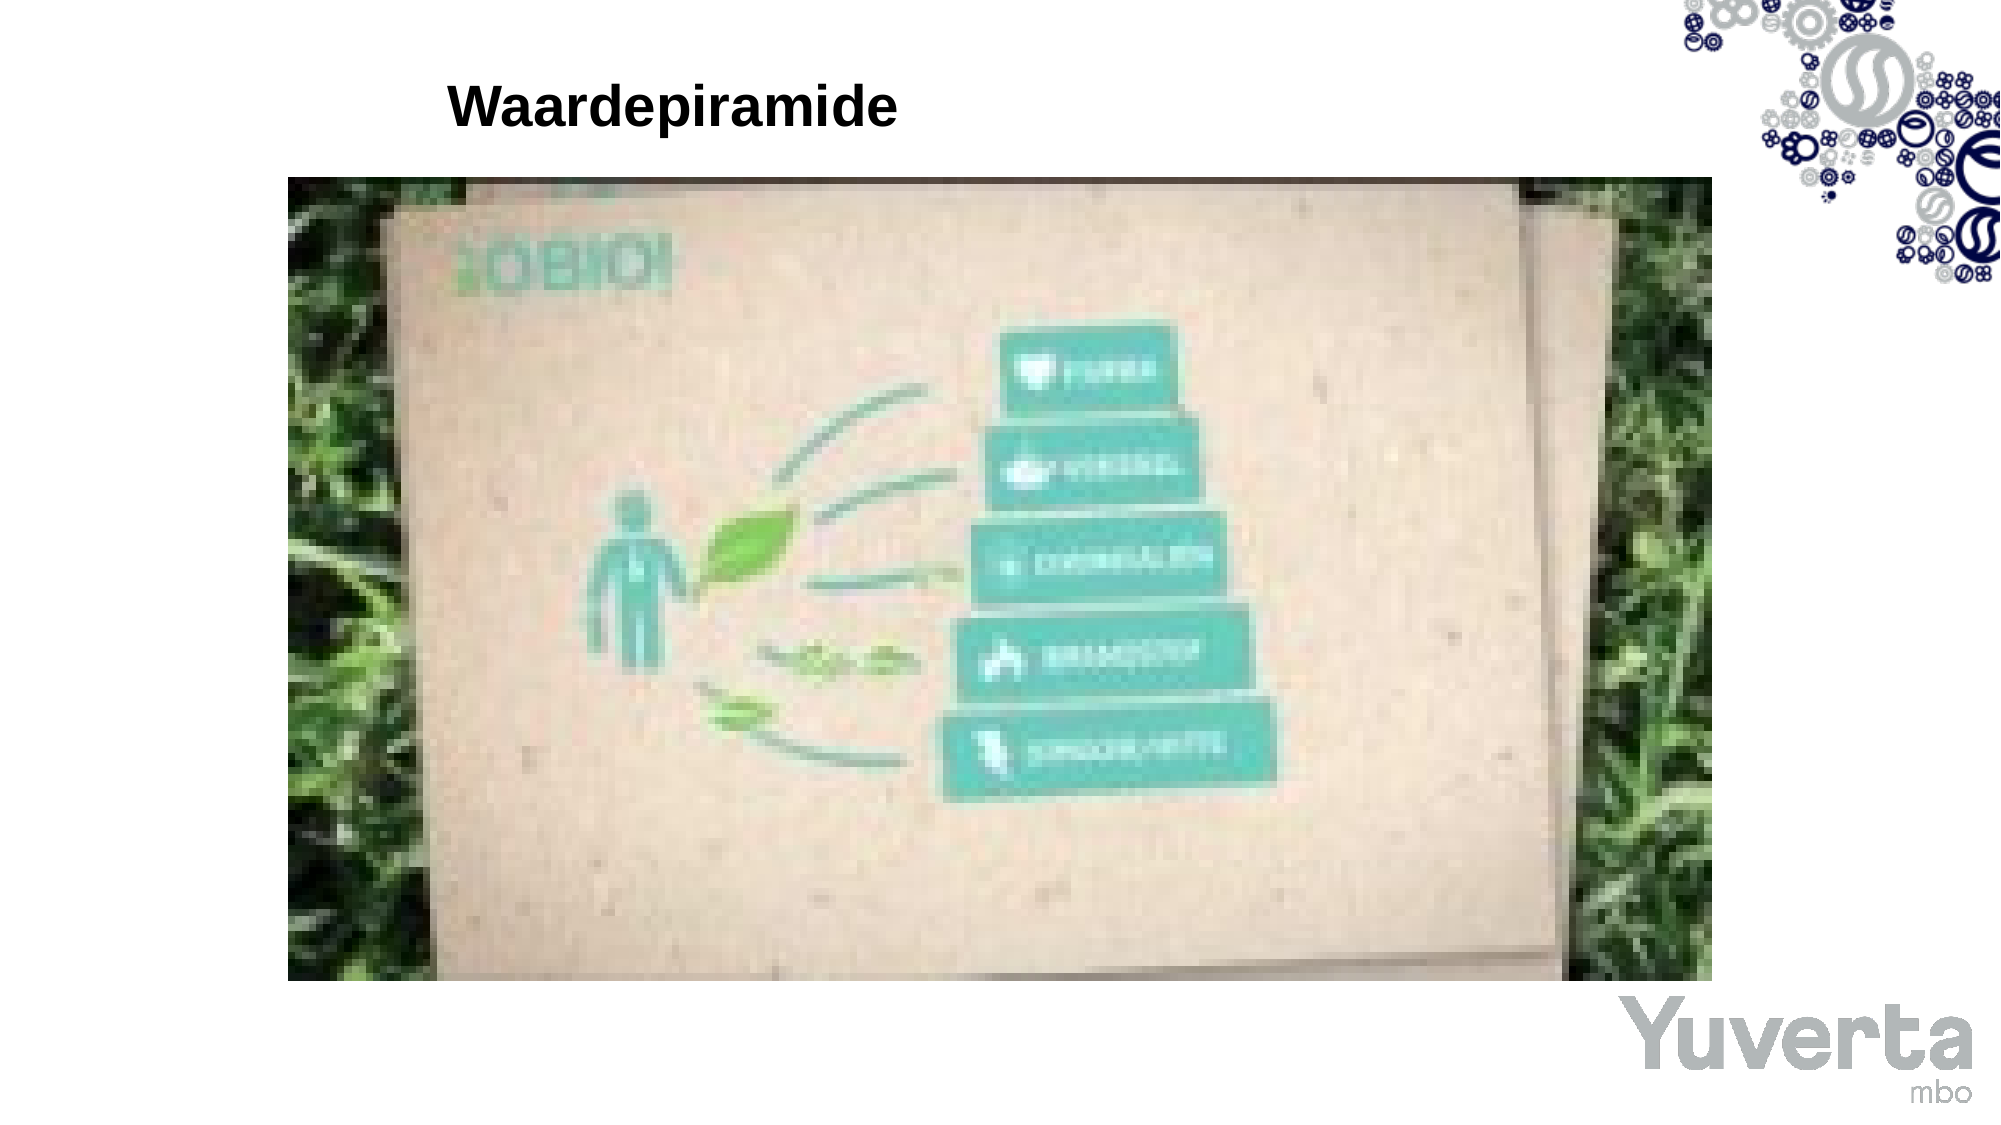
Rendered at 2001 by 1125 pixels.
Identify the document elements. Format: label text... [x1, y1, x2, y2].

picture [0, 0, 2000, 1125]
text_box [287, 176, 1713, 982]
title Waardepiramide [432, 54, 1887, 161]
